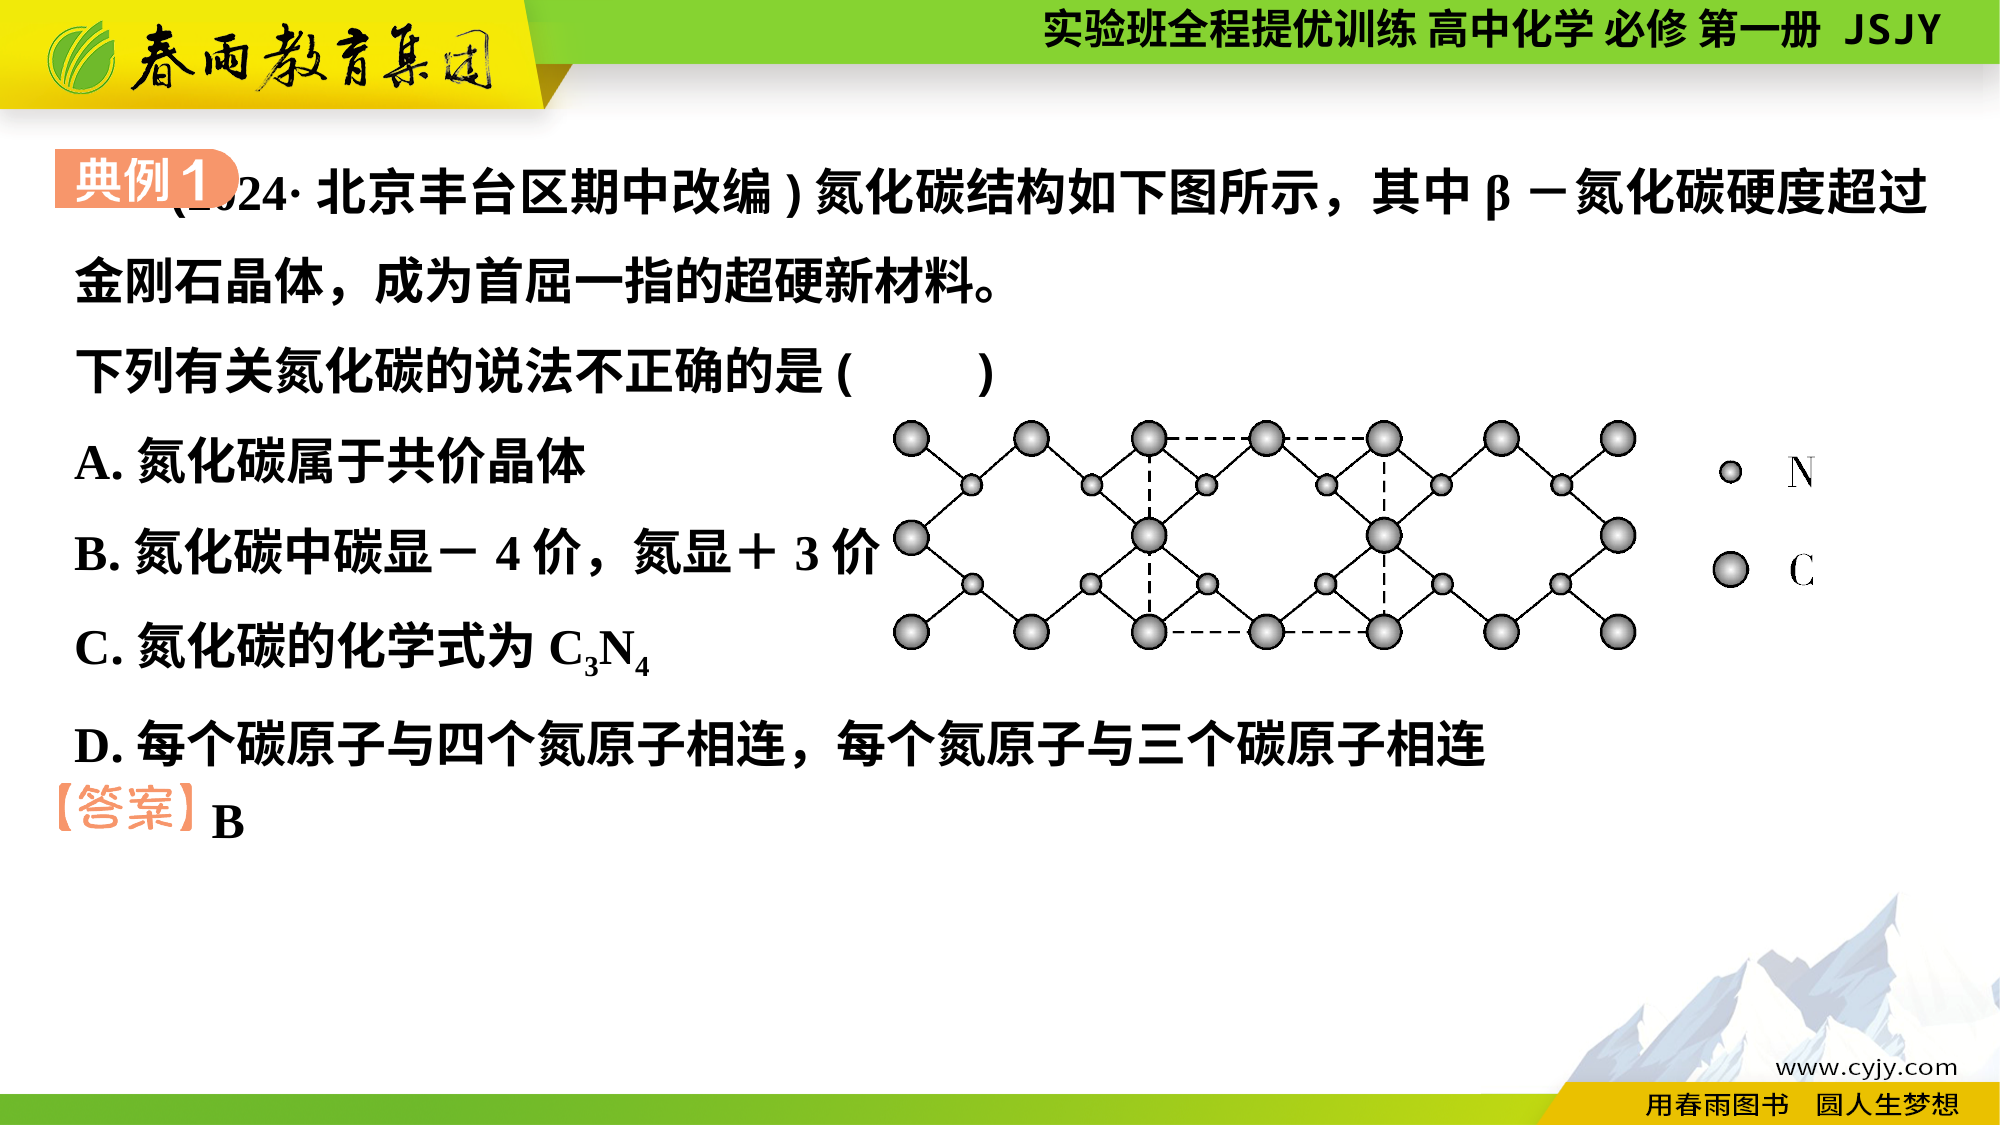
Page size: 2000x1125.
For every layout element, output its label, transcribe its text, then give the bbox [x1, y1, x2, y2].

picture [0, 0, 2000, 1125]
text_box B [59, 750, 1944, 856]
list (2024·北京丰台区期中改编)氮化碳结构如下图所示，其中β－氮化碳硬度超过金刚石晶体，成为首屈一指的超硬新材料。 下列有关氮化碳的说法不正确的是( ) A.氮化碳属于共价晶体 B.氮化碳中碳显－4价，氮显＋3价 C.氮化碳的化学式为C3N4 D.每个碳原子与四个氮原子相连，每个氮原子与三个碳原子相连 [59, 122, 1944, 750]
